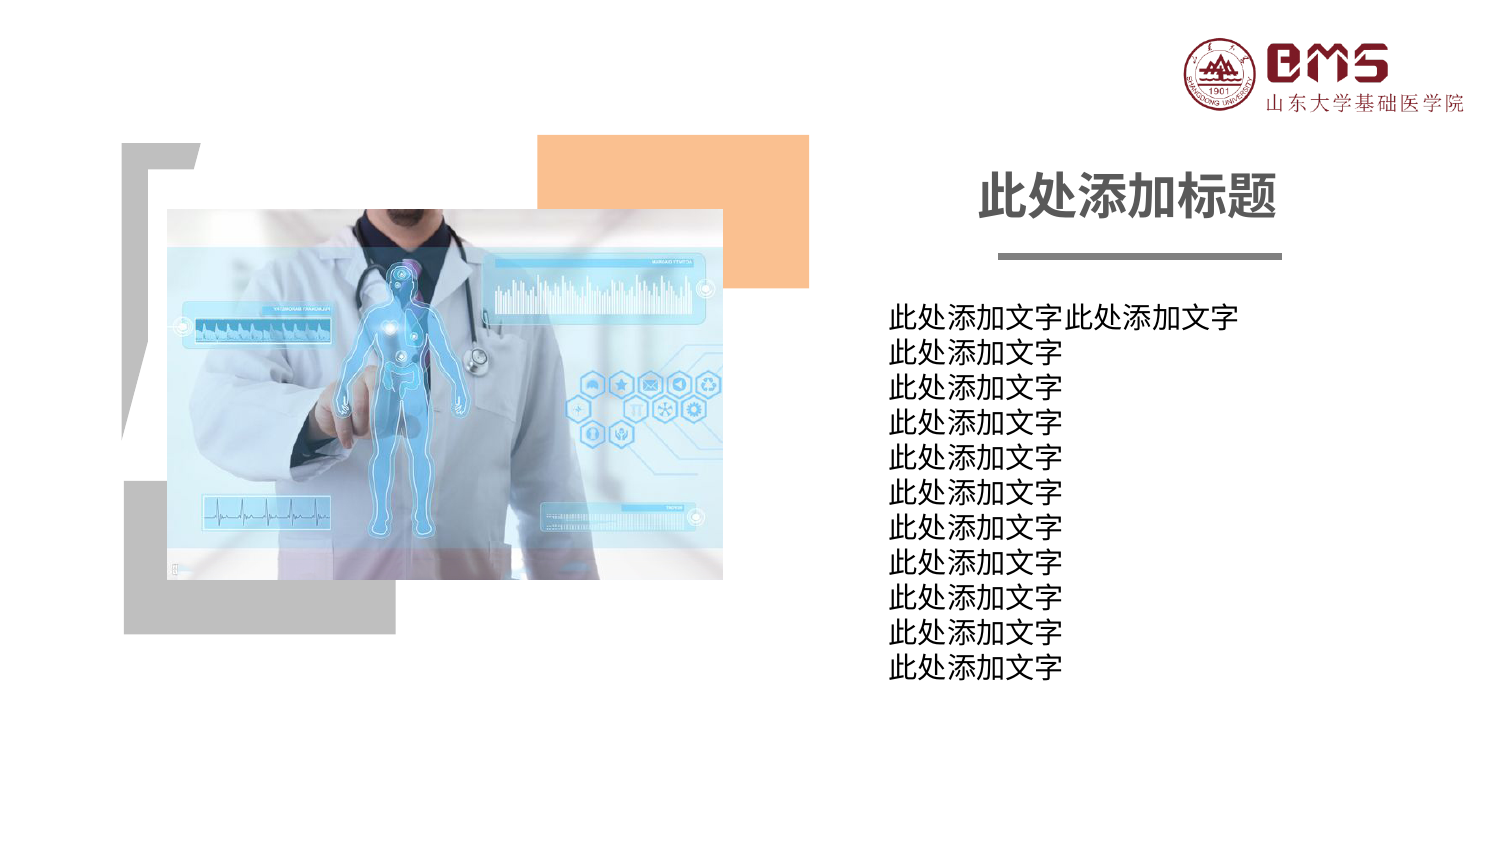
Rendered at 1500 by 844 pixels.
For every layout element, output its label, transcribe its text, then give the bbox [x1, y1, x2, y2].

text_box [122, 479, 398, 636]
picture [167, 208, 723, 580]
text_box 此处添加文字此处添加文字 此处添加文字 此处添加文字 此处添加文字 此处添加文字 此处添加文字 此处添加文字 此处添加文字 此处添加文字 此处添加文字 此处添加文字 [874, 291, 1394, 727]
text_box 此处添加标题 [962, 156, 1306, 232]
text_box [119, 140, 203, 443]
picture [1163, 19, 1500, 149]
text_box [535, 133, 811, 290]
